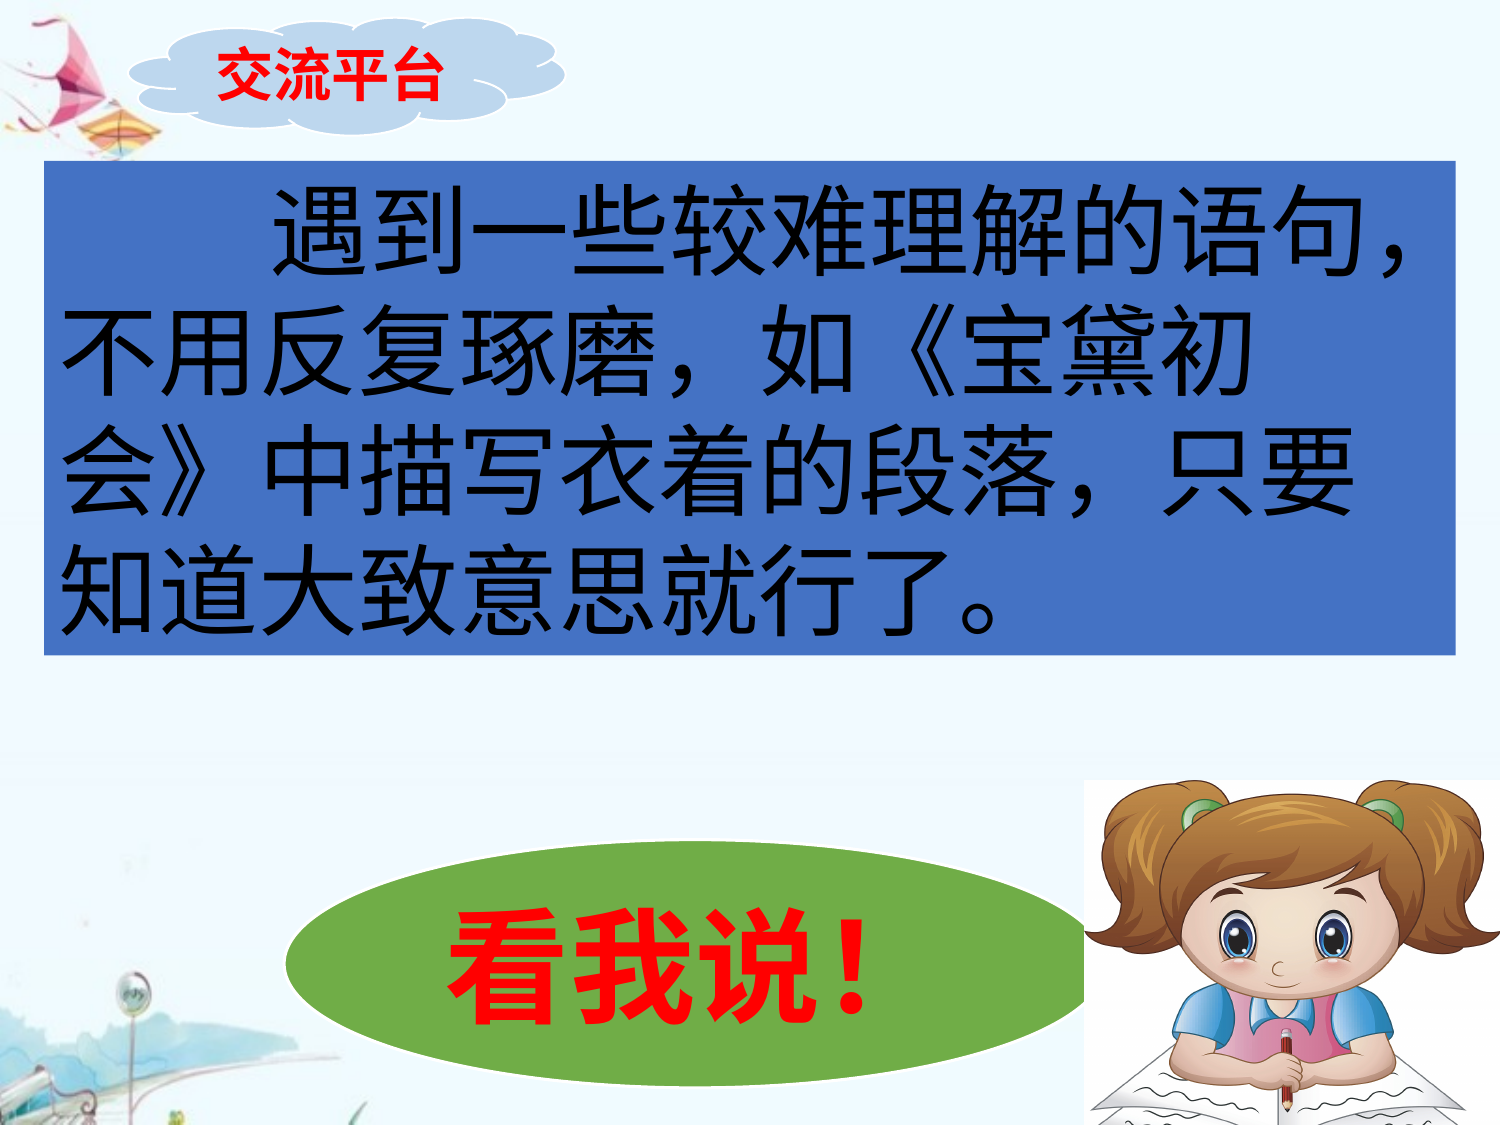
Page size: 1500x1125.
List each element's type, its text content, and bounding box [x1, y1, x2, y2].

picture [0, 0, 1500, 1125]
text_box 交流平台 [127, 17, 566, 136]
text_box 看我说！ [282, 838, 1084, 1090]
text_box 遇到一些较难理解的语句，不用反复琢磨，如《宝黛初会》中描写衣着的段落，只要知道大致意思就行了。 [44, 160, 1456, 656]
text_box [221, 73, 300, 134]
